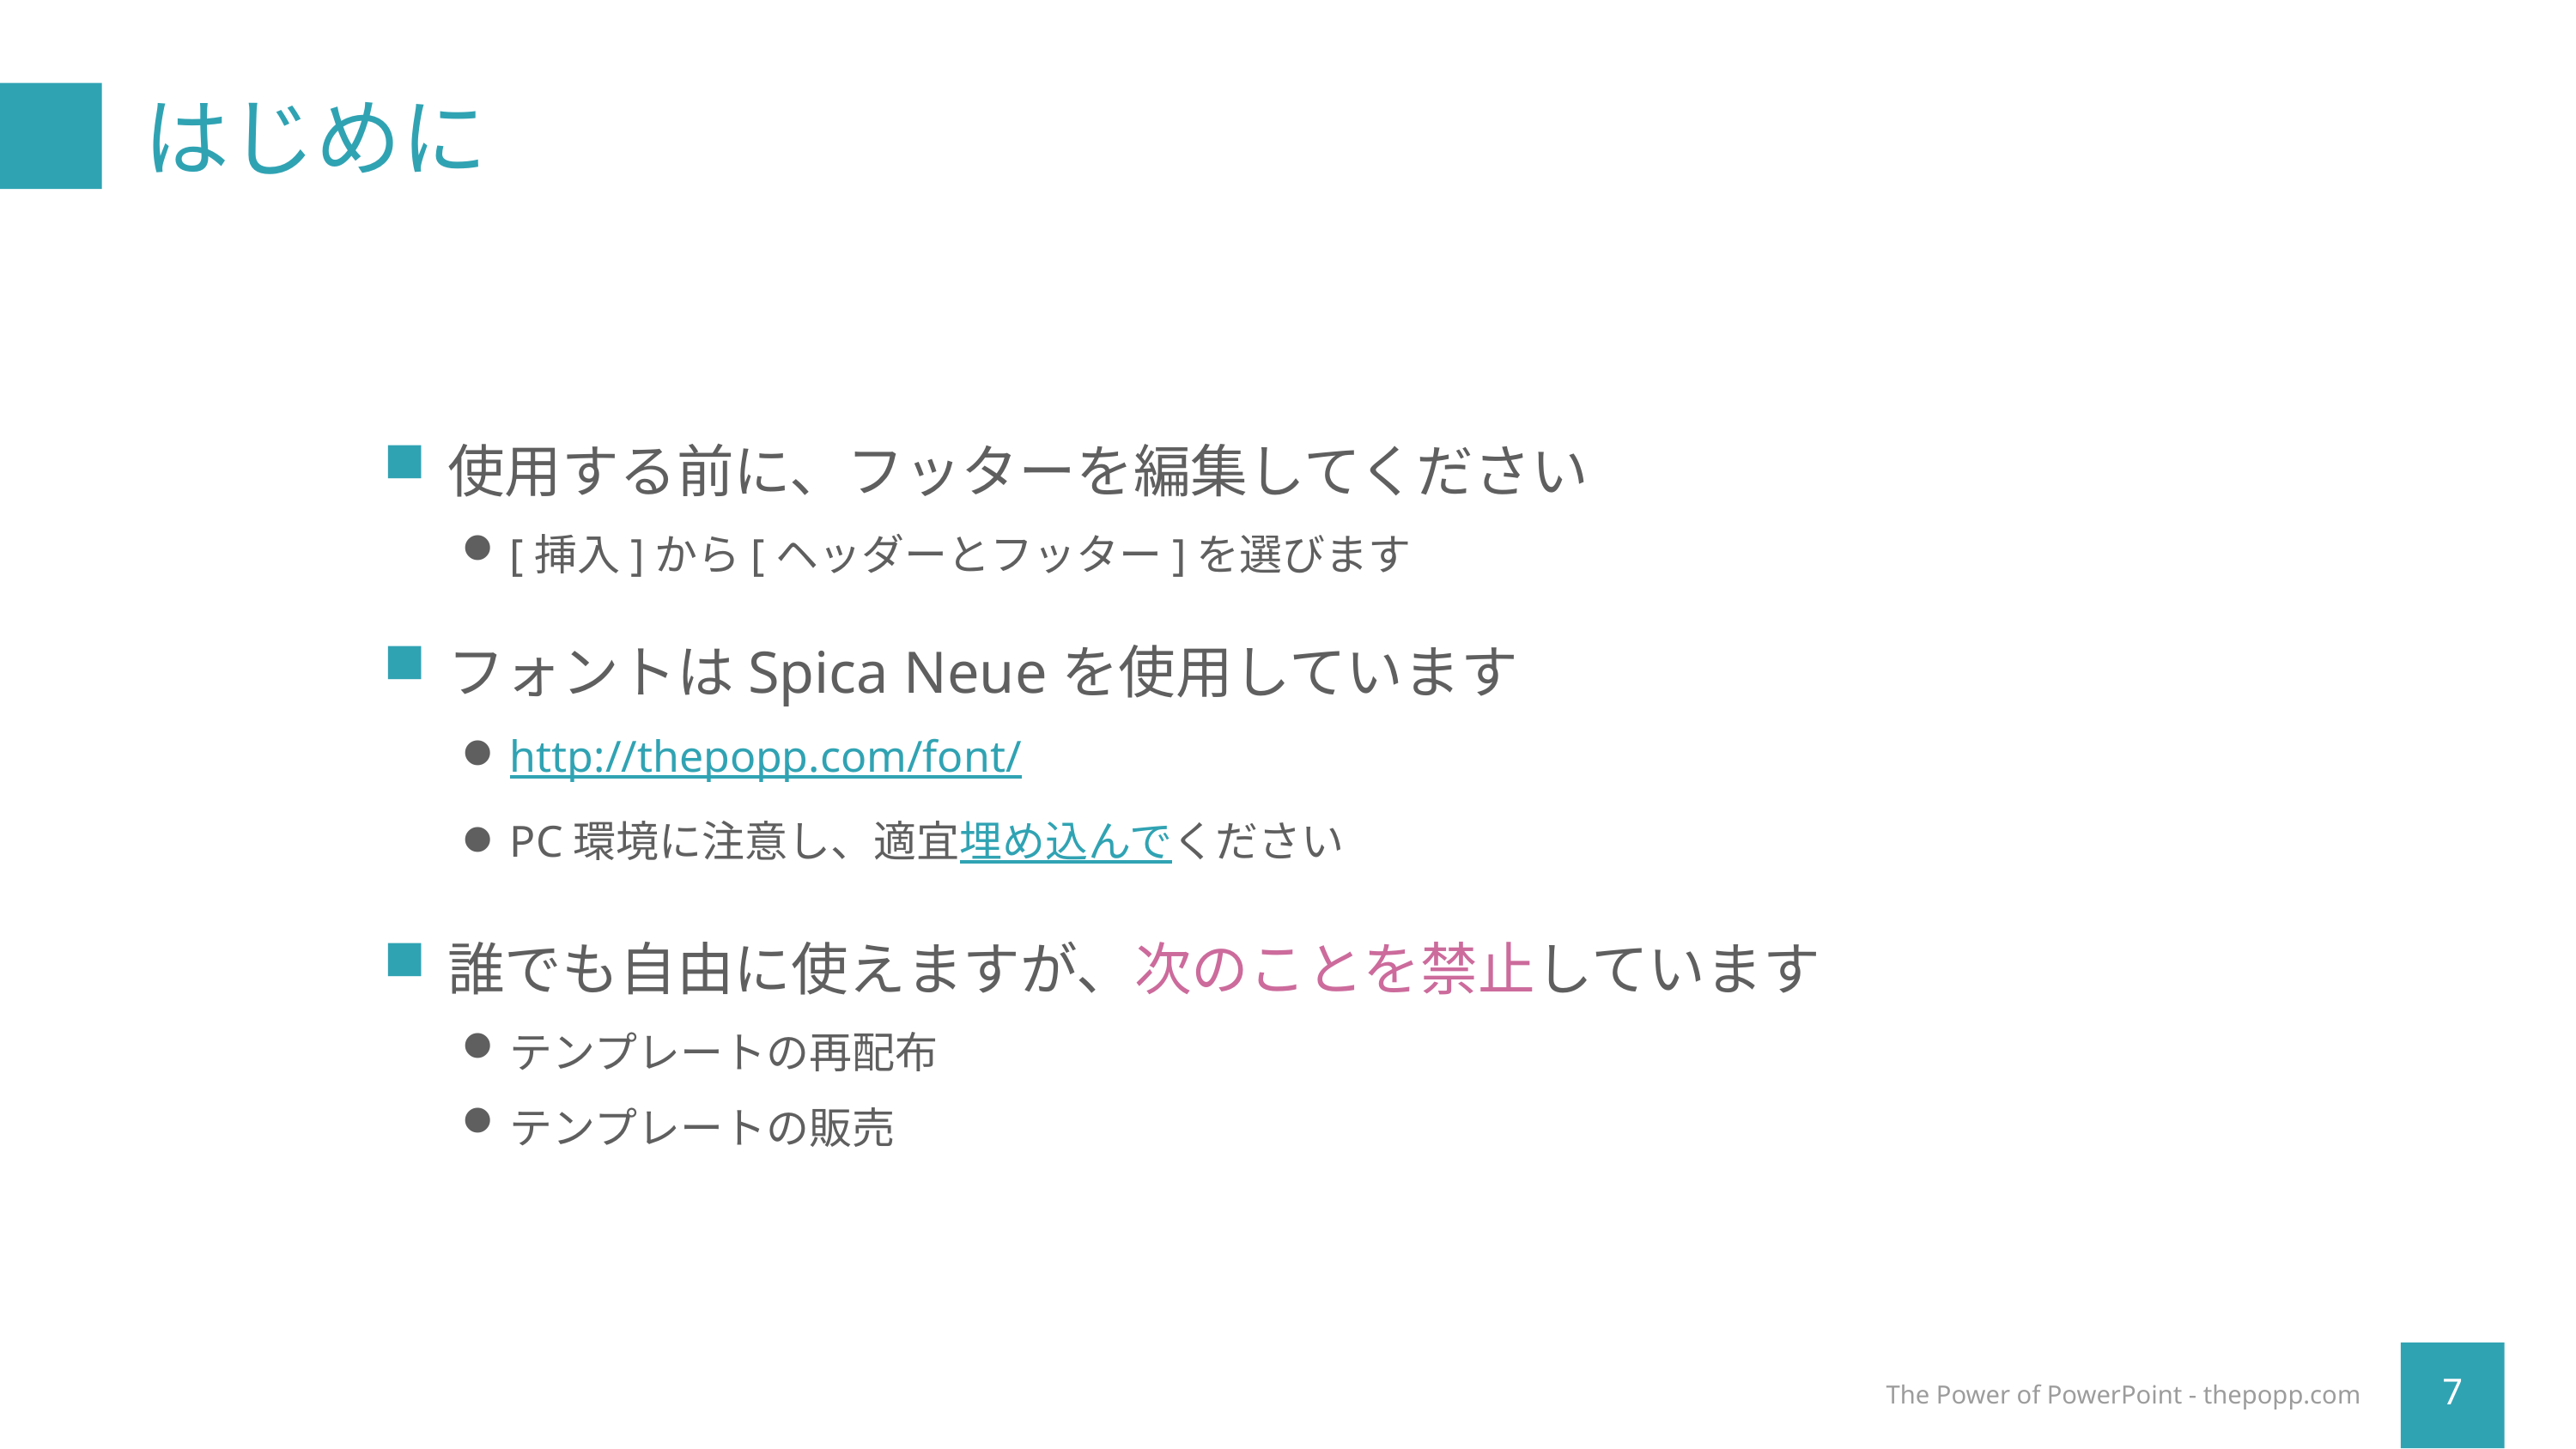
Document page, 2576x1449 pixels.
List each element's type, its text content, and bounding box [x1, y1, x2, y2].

list 使用する前に、フッターを編集してください [挿入]から[ヘッダーとフッター]を選びます フォントはSpica Neueを使用しています http://thepopp.com/font/ PC環境に注意し、適宜埋め込んでください 誰でも自由に使えますが、次のことを禁止しています テンプレートの再配布 テンプレートの販売 [370, 218, 2206, 1355]
slide_number 7 [2400, 1355, 2505, 1433]
footer The Power of PowerPoint - thepopp.com [1504, 1355, 2374, 1433]
title はじめに [131, 66, 2482, 219]
